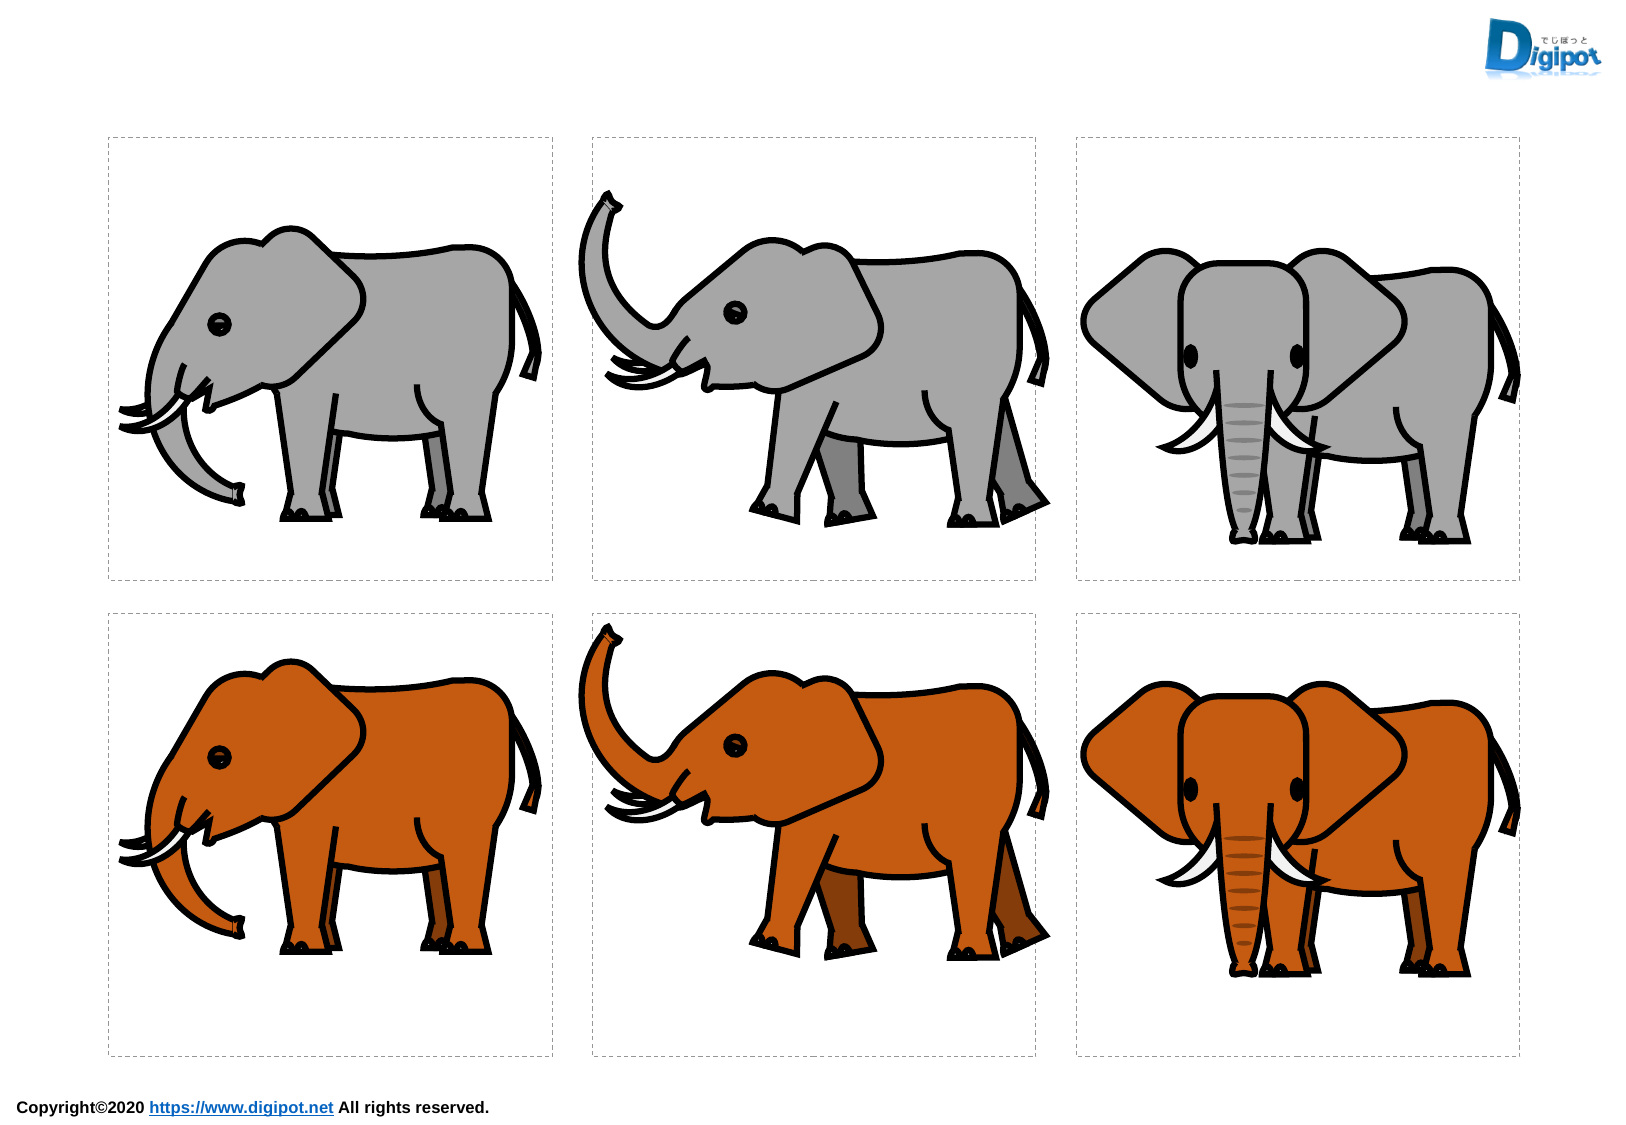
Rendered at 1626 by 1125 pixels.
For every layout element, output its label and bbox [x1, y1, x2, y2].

text_box [132, 228, 538, 519]
text_box [587, 192, 1046, 525]
picture [1485, 18, 1602, 82]
text_box [1083, 683, 1517, 975]
text_box [132, 661, 538, 952]
text_box [587, 625, 1046, 958]
text_box [1083, 250, 1517, 542]
